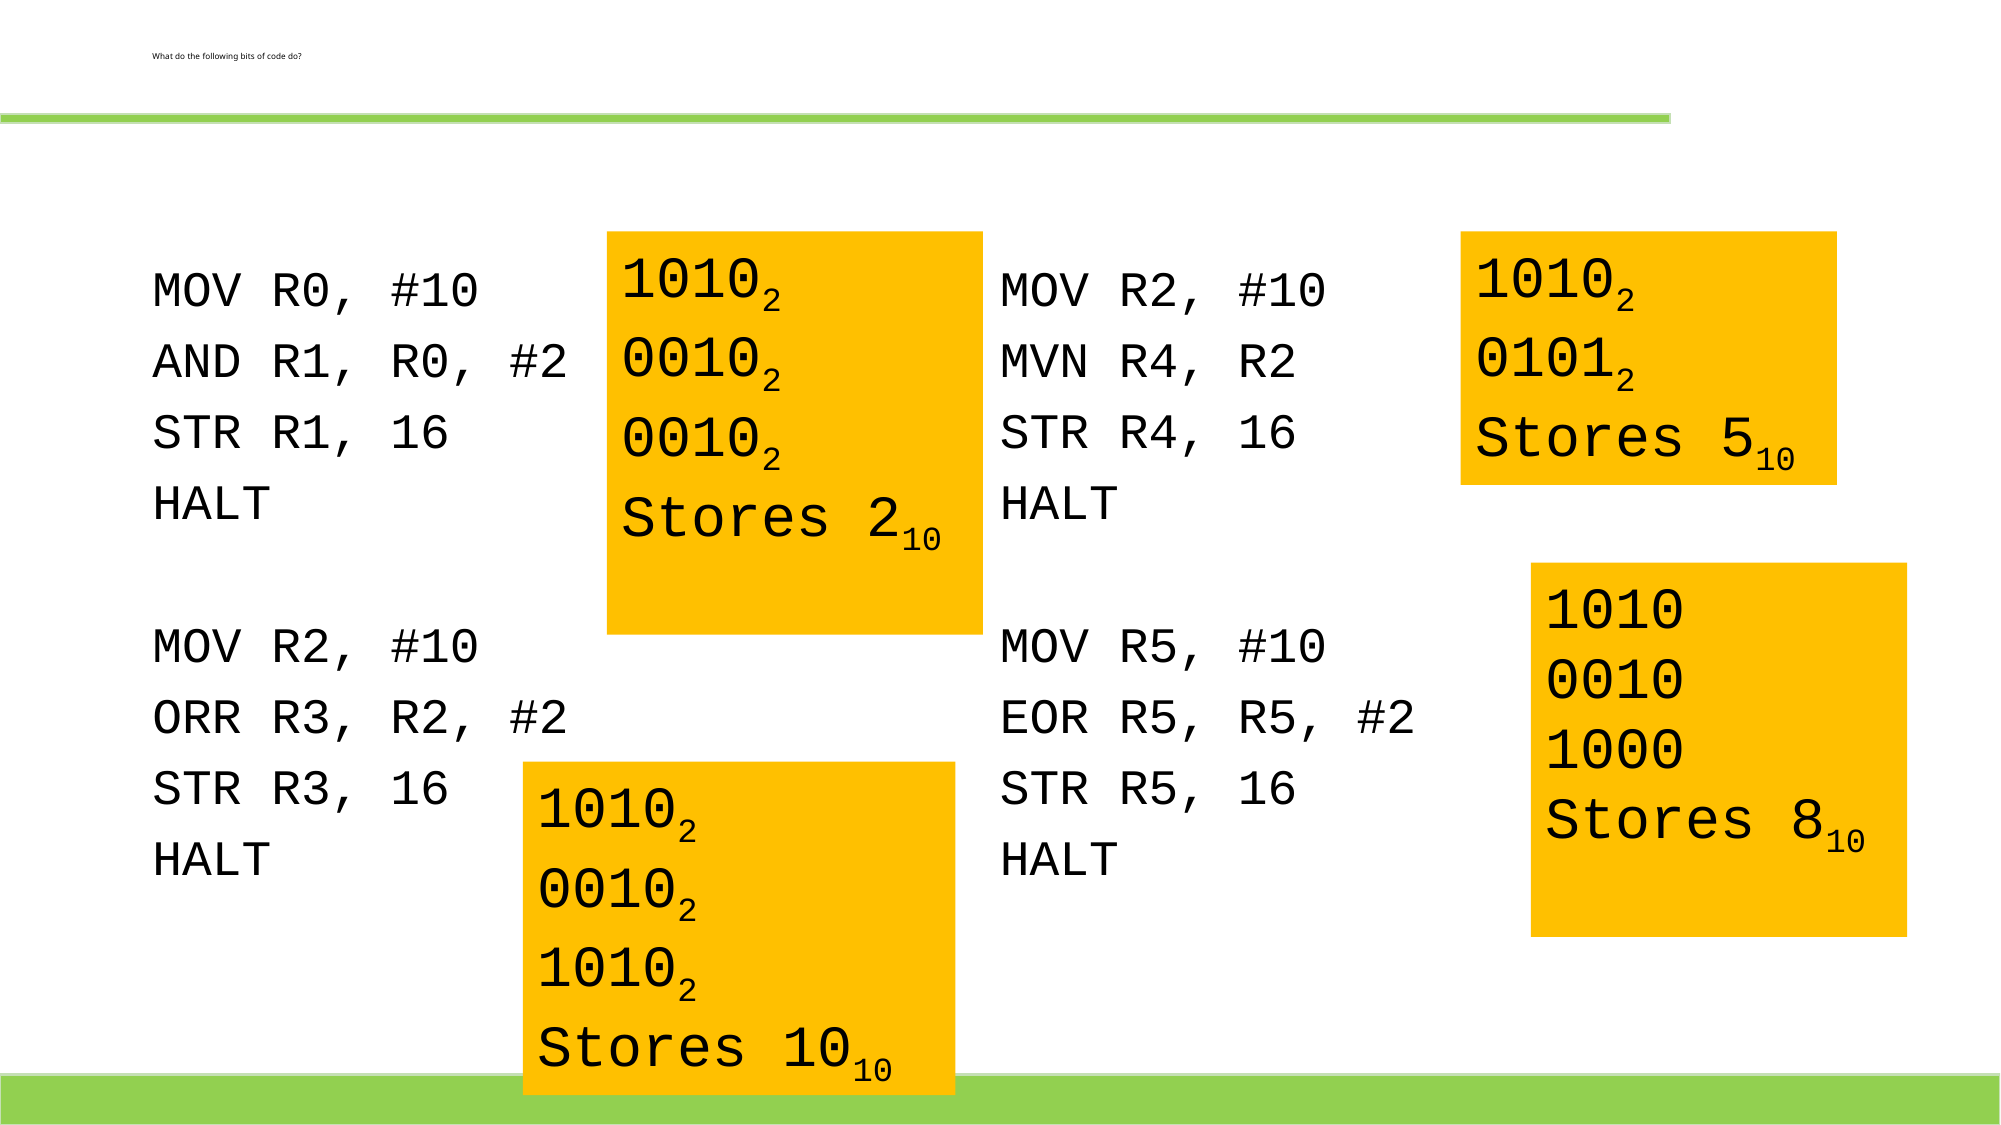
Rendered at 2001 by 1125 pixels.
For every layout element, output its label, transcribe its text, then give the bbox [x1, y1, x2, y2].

title What do the following bits of code do? [137, 44, 1863, 70]
list MOV R0, #10 AND R1, R0, #2 STR R1, 16 HALT MOV R2, #10 ORR R3, R2, #2 STR R3, 16 HALT MOV R2, #10 MVN R4, R2 STR R4, 16 HALT MOV R5, #10 EOR R5, R5, #2 STR R5, 16 HALT [137, 256, 1863, 971]
text_box 10102 01012 Stores 510 [1460, 231, 1837, 485]
text_box 10102 00102 00102 Stores 210 [606, 231, 983, 635]
text_box 10102 00102 10102 Stores 1010 [522, 761, 956, 1096]
text_box 1010 0010 1000 Stores 810 [1530, 562, 1908, 937]
